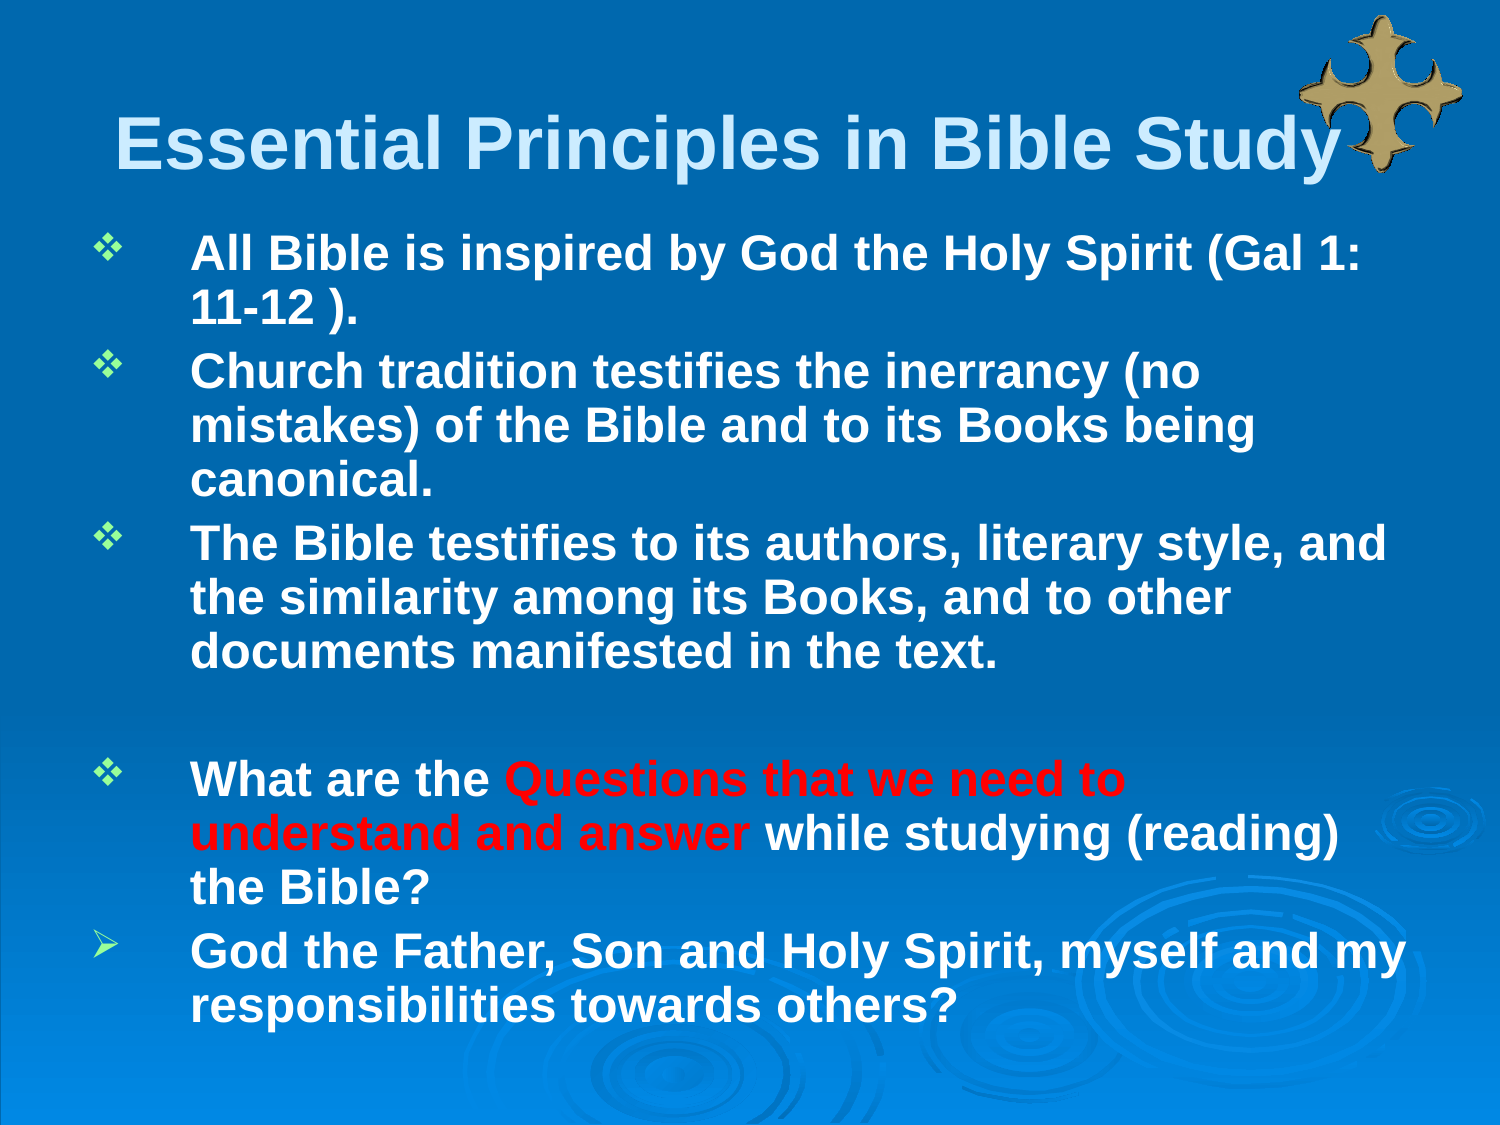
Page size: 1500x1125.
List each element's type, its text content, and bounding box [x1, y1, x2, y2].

list All Bible is inspired by God the Holy Spirit (Gal 1: 11-12 ). Church tradition testifies the inerrancy (no mistakes) of the Bible and to its Books being canonical. The Bible testifies to its authors, literary style, and the similarity among its Books, and to other documents manifested in the text. What are the Questions that we need to understand and answer while studying (reading) the Bible? God the Father, Son and Holy Spirit, myself and my responsibilities towards others? [74, 219, 1424, 1059]
title Essential Principles in Bible Study [74, 45, 1426, 233]
picture [1293, 0, 1471, 188]
